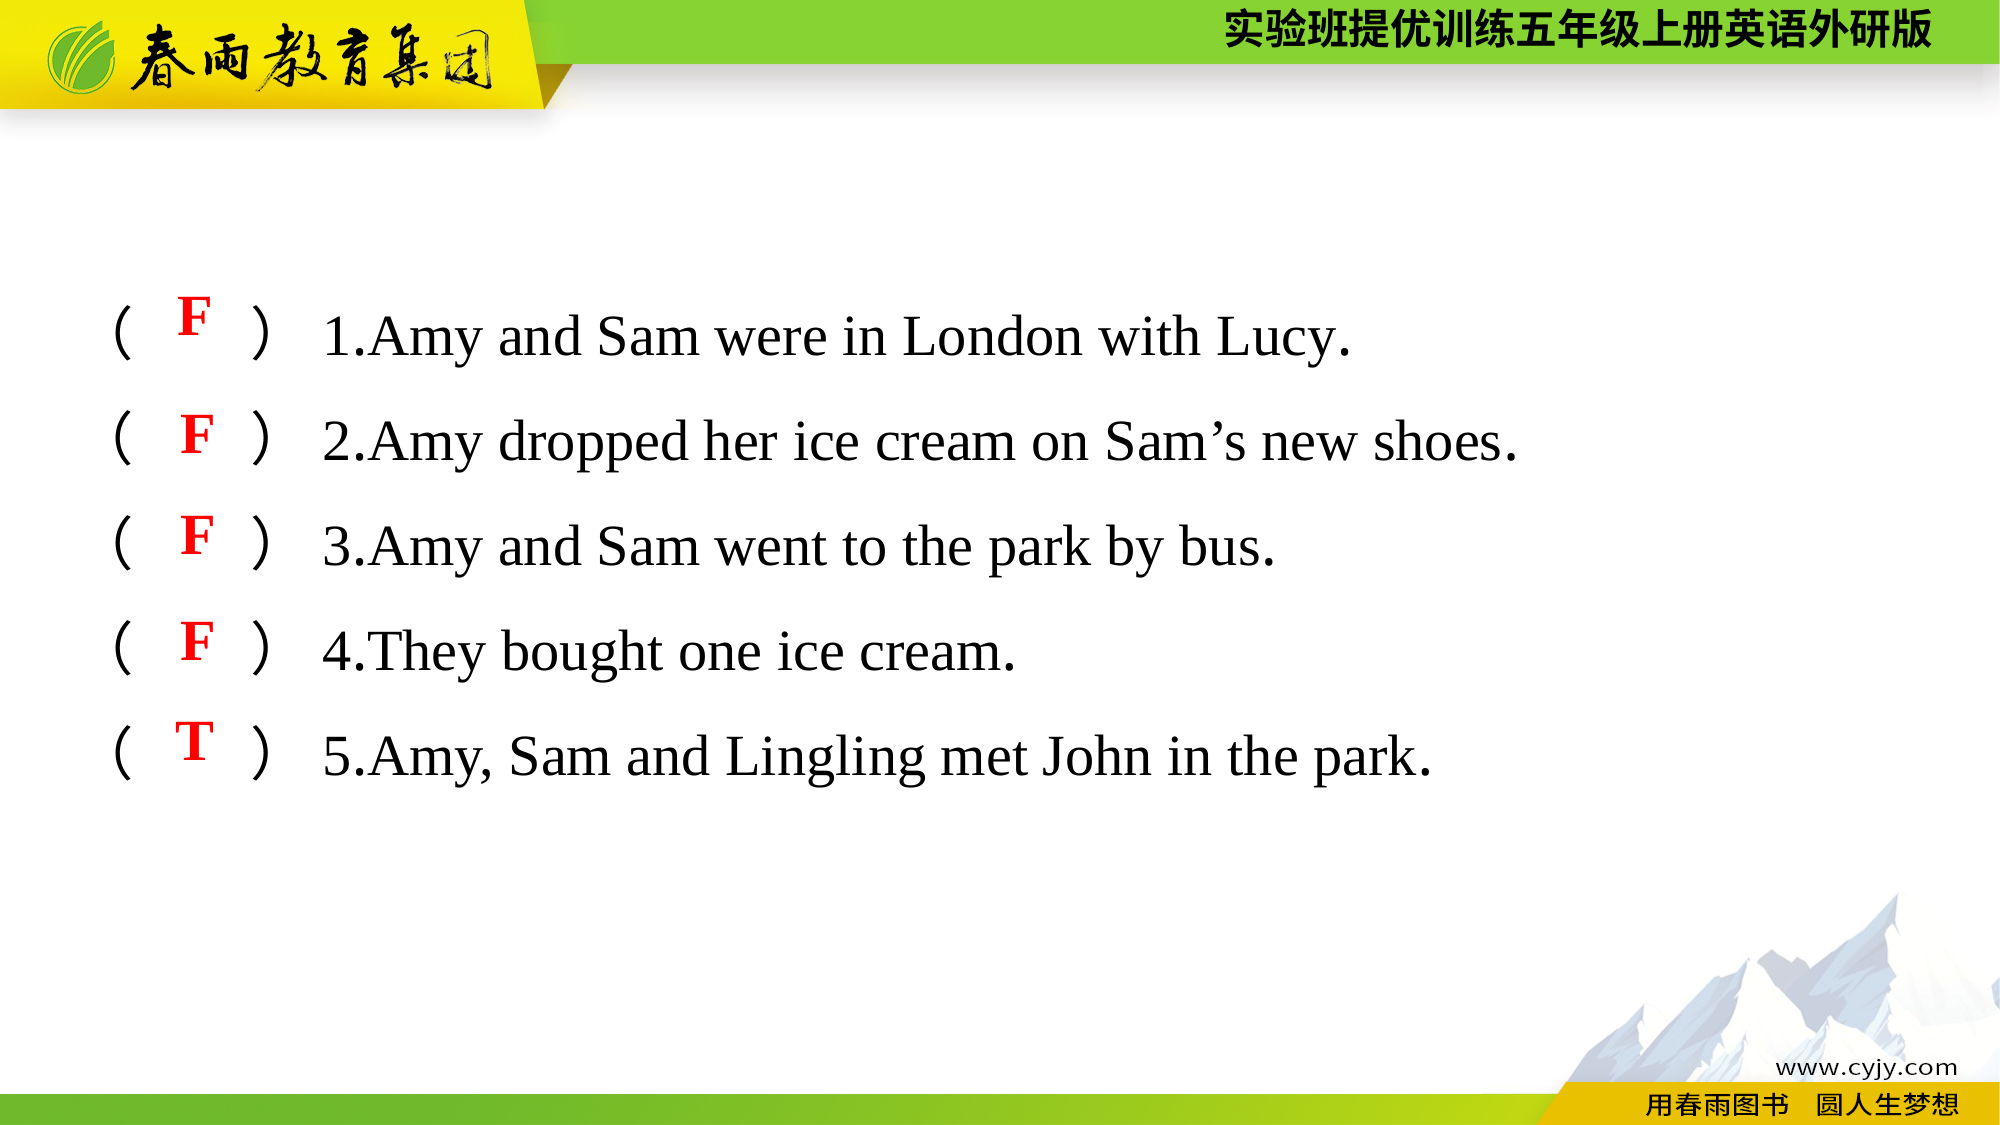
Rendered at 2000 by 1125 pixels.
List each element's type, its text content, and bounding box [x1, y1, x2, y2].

list （ ）1.Amy and Sam were in London with Lucy. （ ）2.Amy dropped her ice cream on Sam’s new shoes. （ ）3.Amy and Sam went to the park by bus. （ ）4.They bought one ice cream. （ ）5.Amy, Sam and Lingling met John in the park. [60, 255, 1945, 787]
picture [0, 0, 2000, 1125]
text_box F [165, 594, 231, 680]
text_box F [165, 488, 231, 574]
text_box F [163, 269, 229, 355]
text_box T [161, 694, 230, 780]
text_box F [165, 388, 231, 473]
